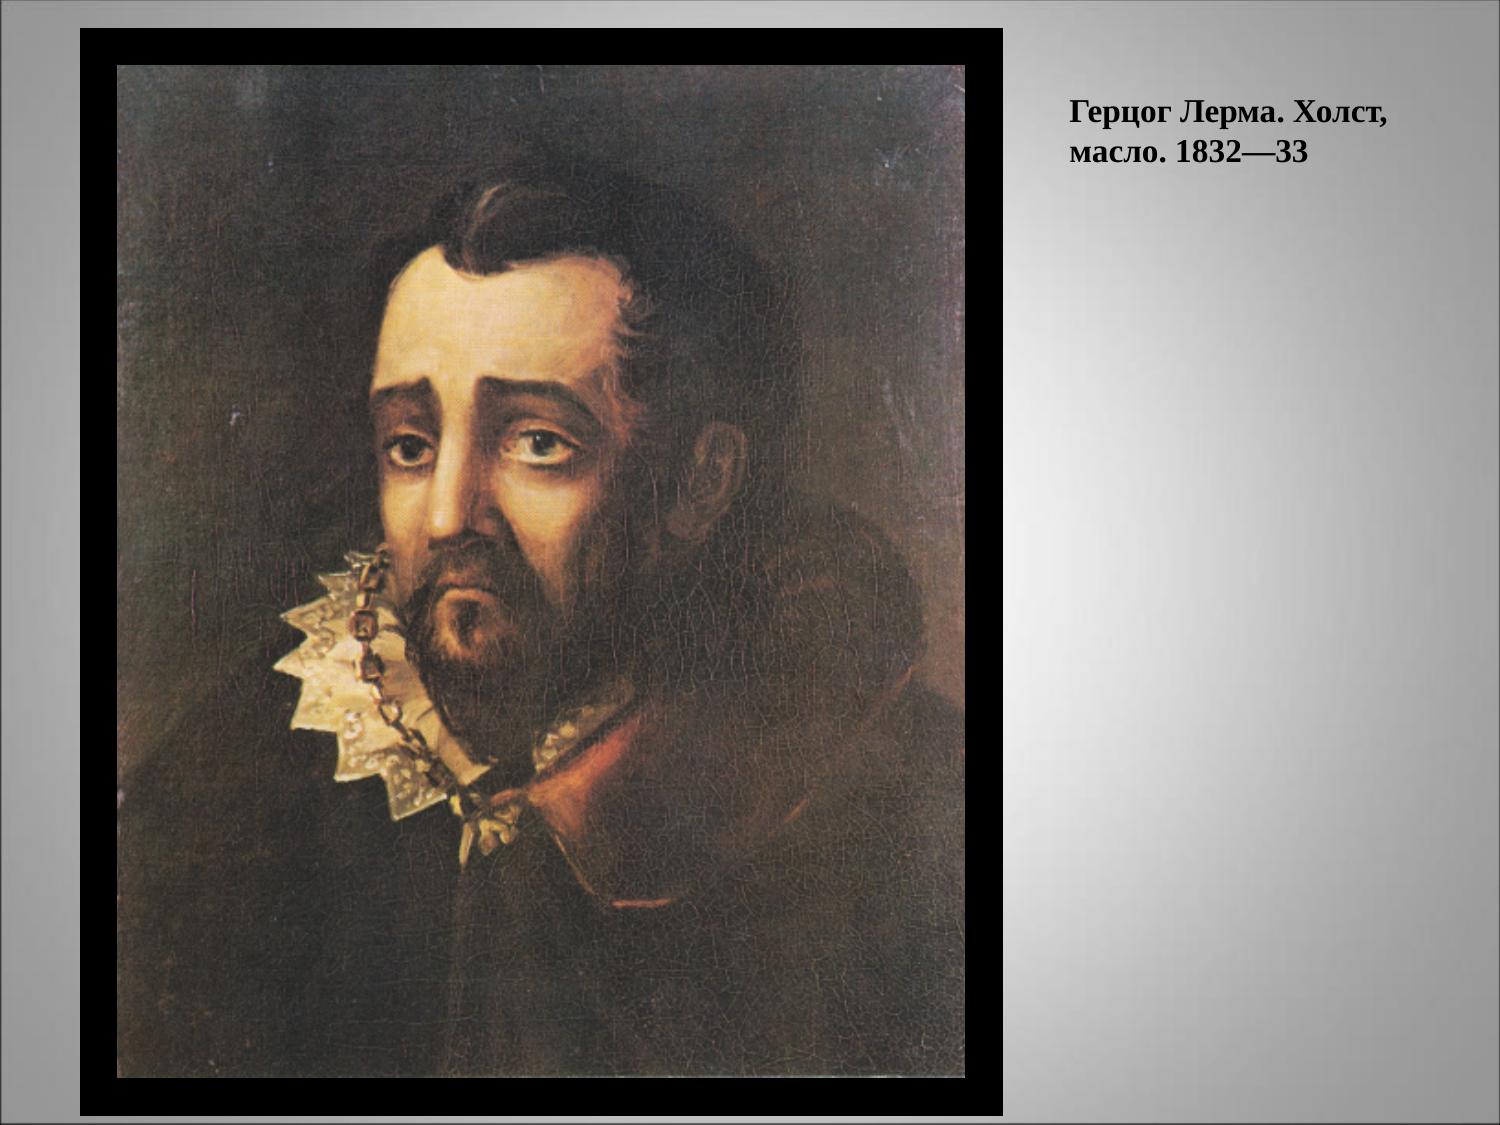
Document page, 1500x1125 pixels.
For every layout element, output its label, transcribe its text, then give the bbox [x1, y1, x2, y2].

text_box Герцог Лерма. Холст, масло. 1832—33 [1054, 81, 1454, 177]
picture [0, 0, 1500, 1125]
